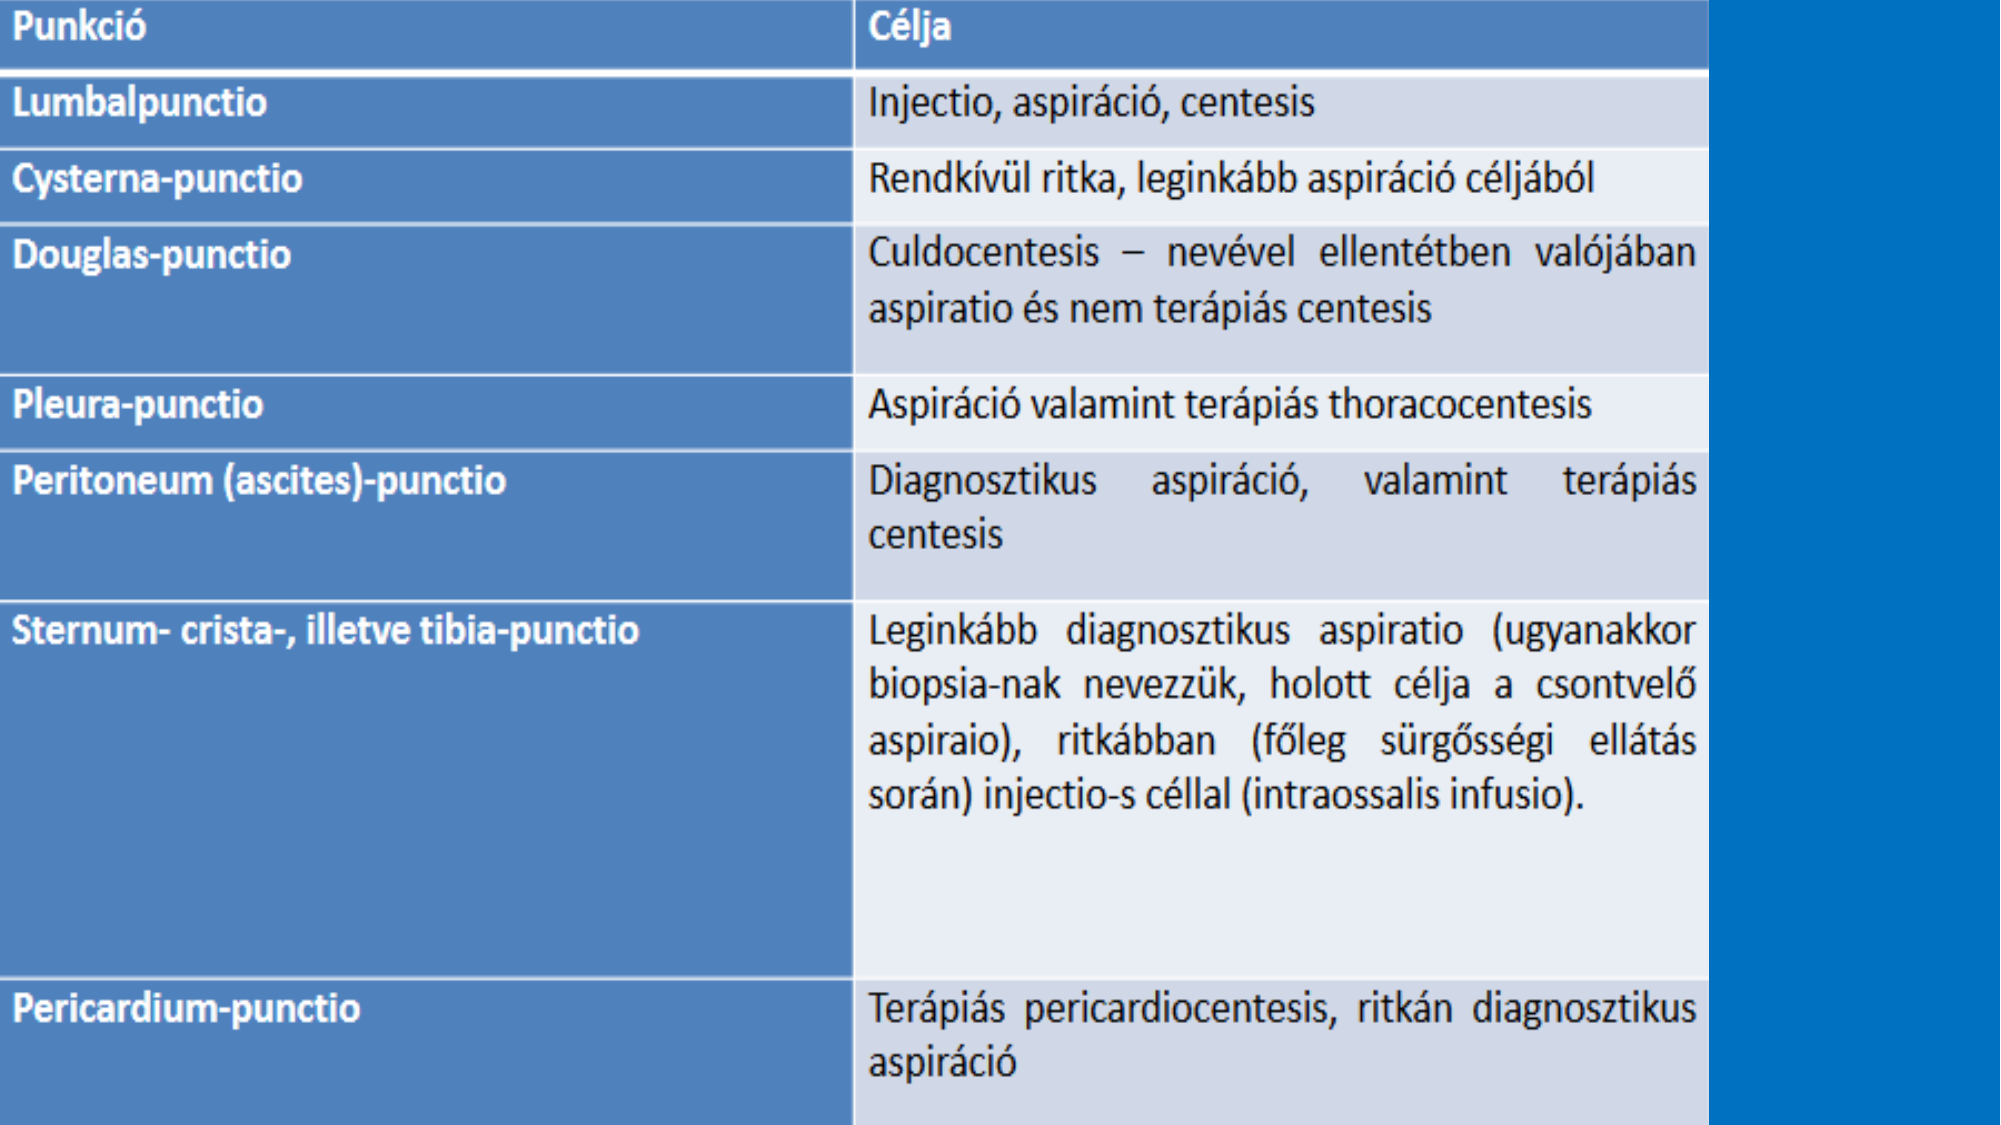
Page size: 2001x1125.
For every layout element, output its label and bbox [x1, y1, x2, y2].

list [0, 0, 1710, 1125]
